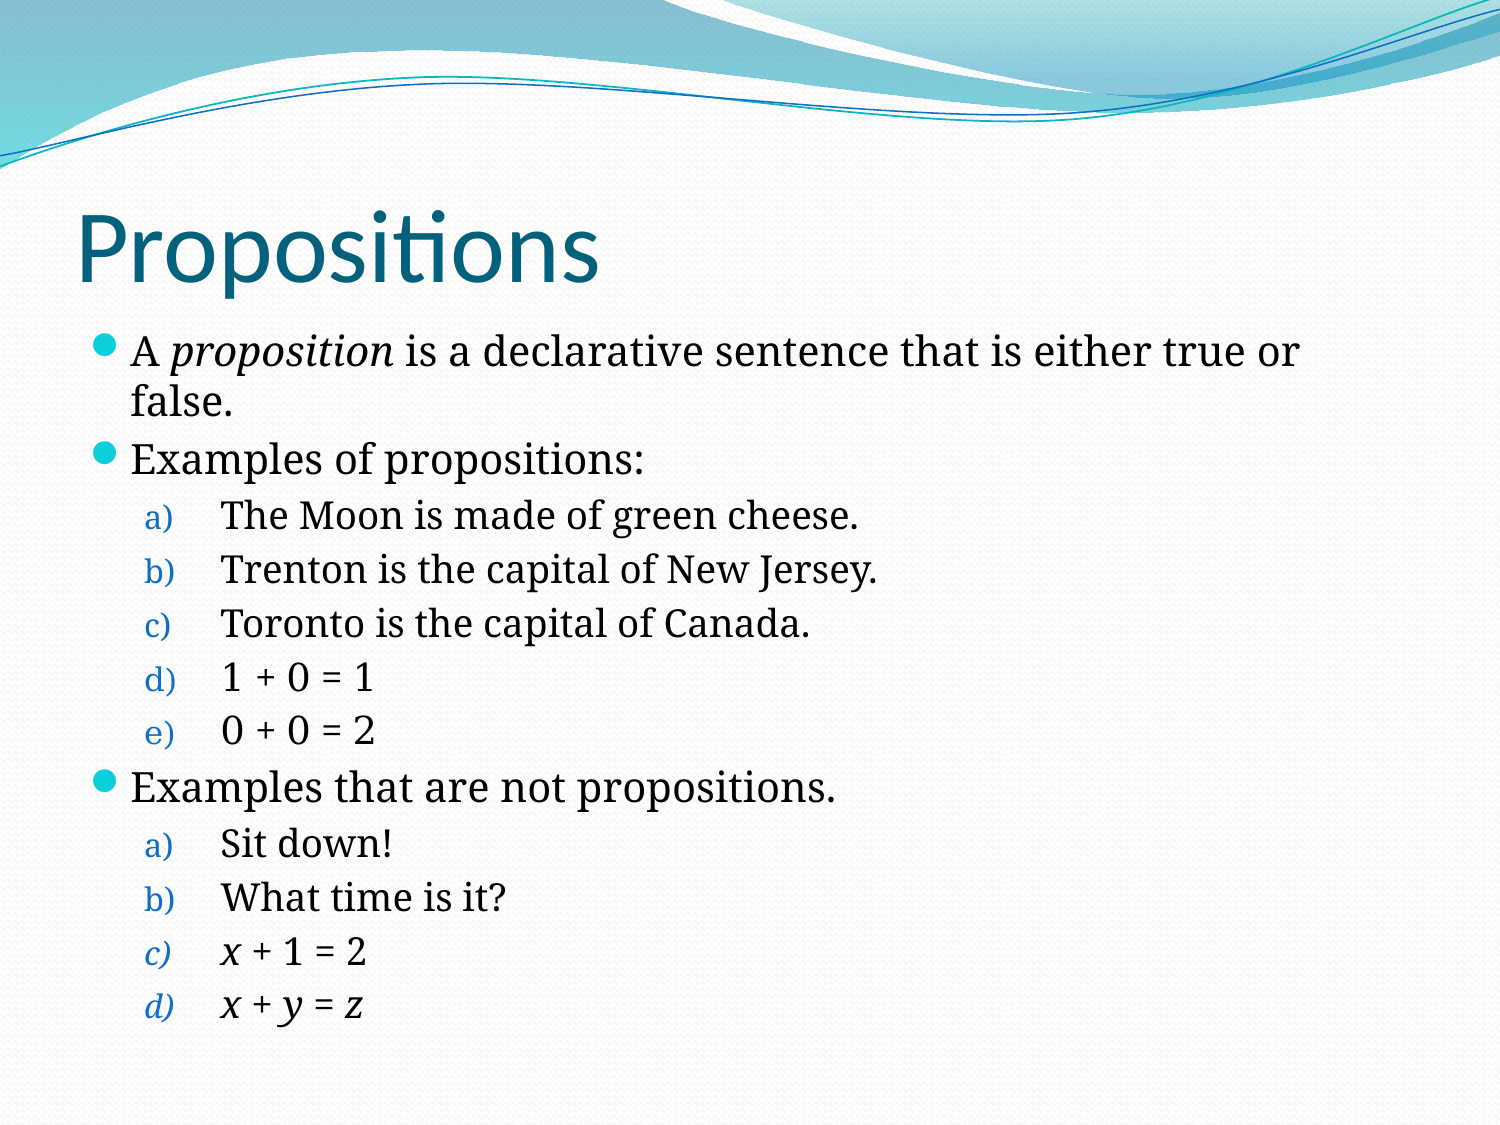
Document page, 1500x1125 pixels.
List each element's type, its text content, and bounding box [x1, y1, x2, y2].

list A proposition is a declarative sentence that is either true or false. Examples of propositions: The Moon is made of green cheese. Trenton is the capital of New Jersey. Toronto is the capital of Canada. 1 + 0 = 1 0 + 0 = 2 Examples that are not propositions. Sit down! What time is it? x + 1 = 2 x + y = z [75, 317, 1425, 1038]
title Propositions [75, 115, 1425, 303]
